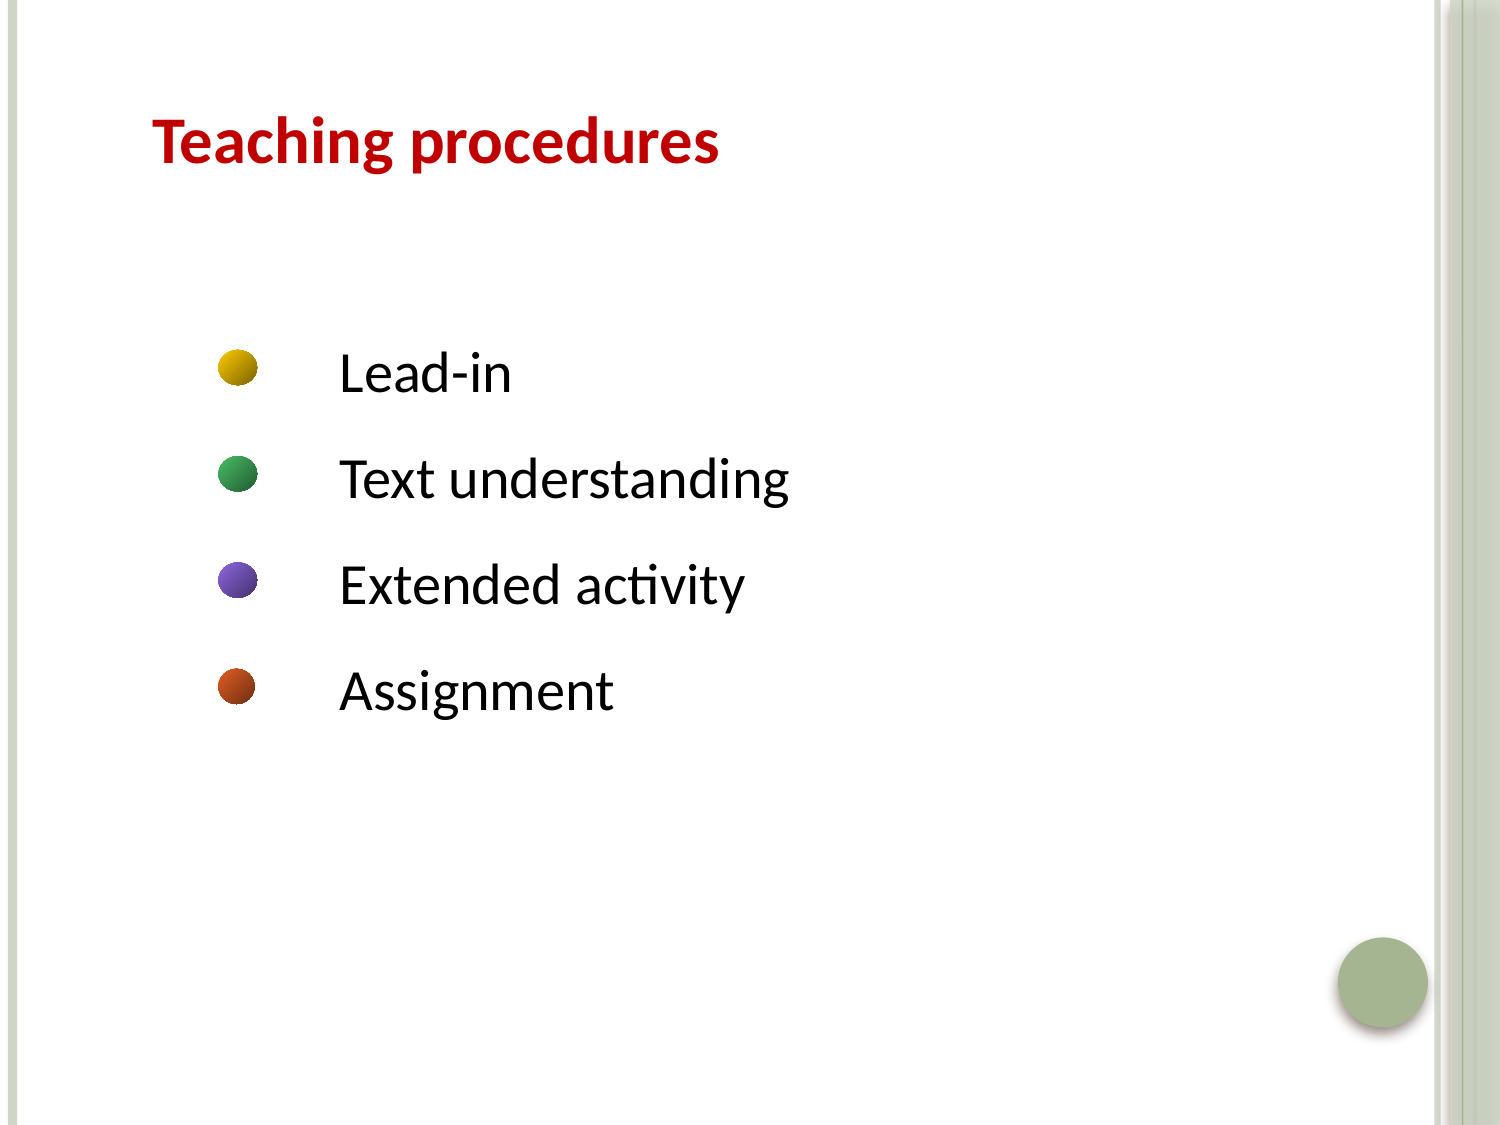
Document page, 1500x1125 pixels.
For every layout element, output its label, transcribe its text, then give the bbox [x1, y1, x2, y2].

text_box [218, 668, 255, 705]
text_box Teaching procedures [138, 89, 736, 185]
text_box Assignment [324, 645, 656, 775]
text_box Extended activity [324, 563, 821, 624]
text_box Lead-in [324, 326, 727, 411]
text_box [218, 456, 258, 492]
text_box [218, 562, 258, 598]
text_box Text understanding [324, 432, 928, 563]
text_box [218, 349, 258, 386]
